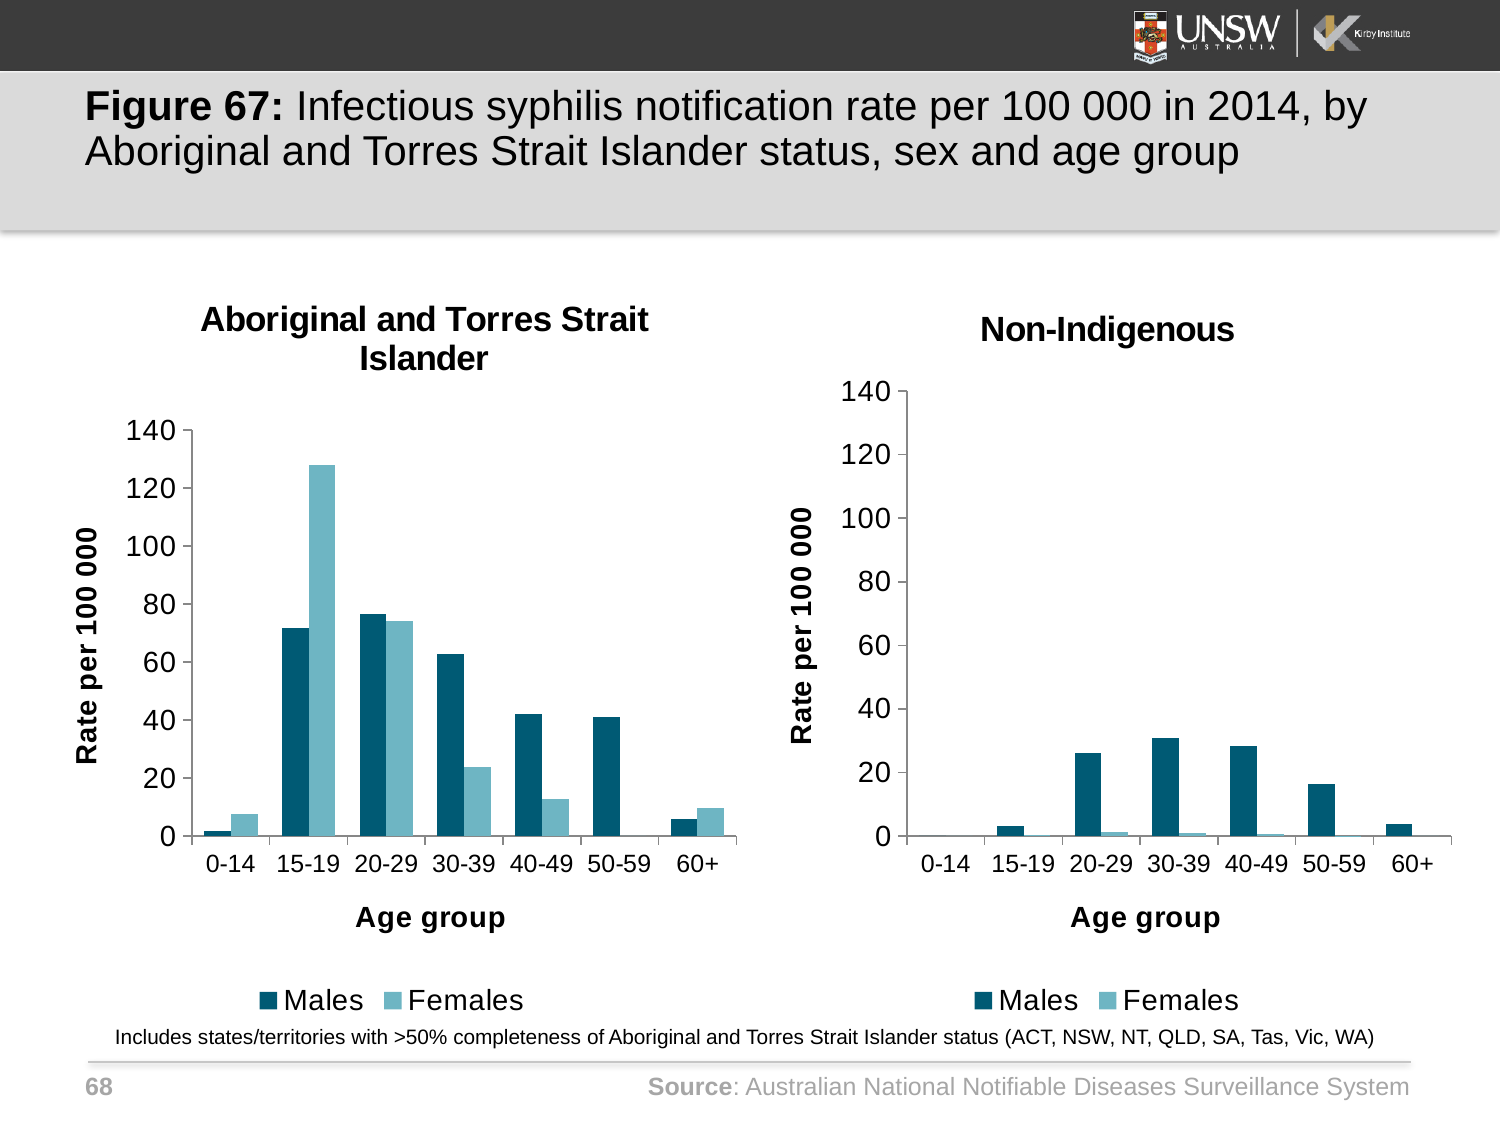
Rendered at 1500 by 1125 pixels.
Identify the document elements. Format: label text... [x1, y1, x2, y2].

chart [34, 276, 1466, 1024]
list Source: Australian National Notifiable Diseases Surveillance System [262, 1070, 1412, 1112]
text_box Includes states/territories with >50% completeness of Aboriginal and Torres Strait Islander status (ACT, NSW, NT, QLD, SA, Tas, Vic, WA) [100, 1032, 1424, 1057]
title Figure 67: Infectious syphilis notification rate per 100 000 in 2014, by Aboriginal and Torres Strait Islander status, sex and age group [85, 84, 1412, 216]
picture [0, 0, 1500, 71]
slide_number 68 [85, 1070, 195, 1112]
